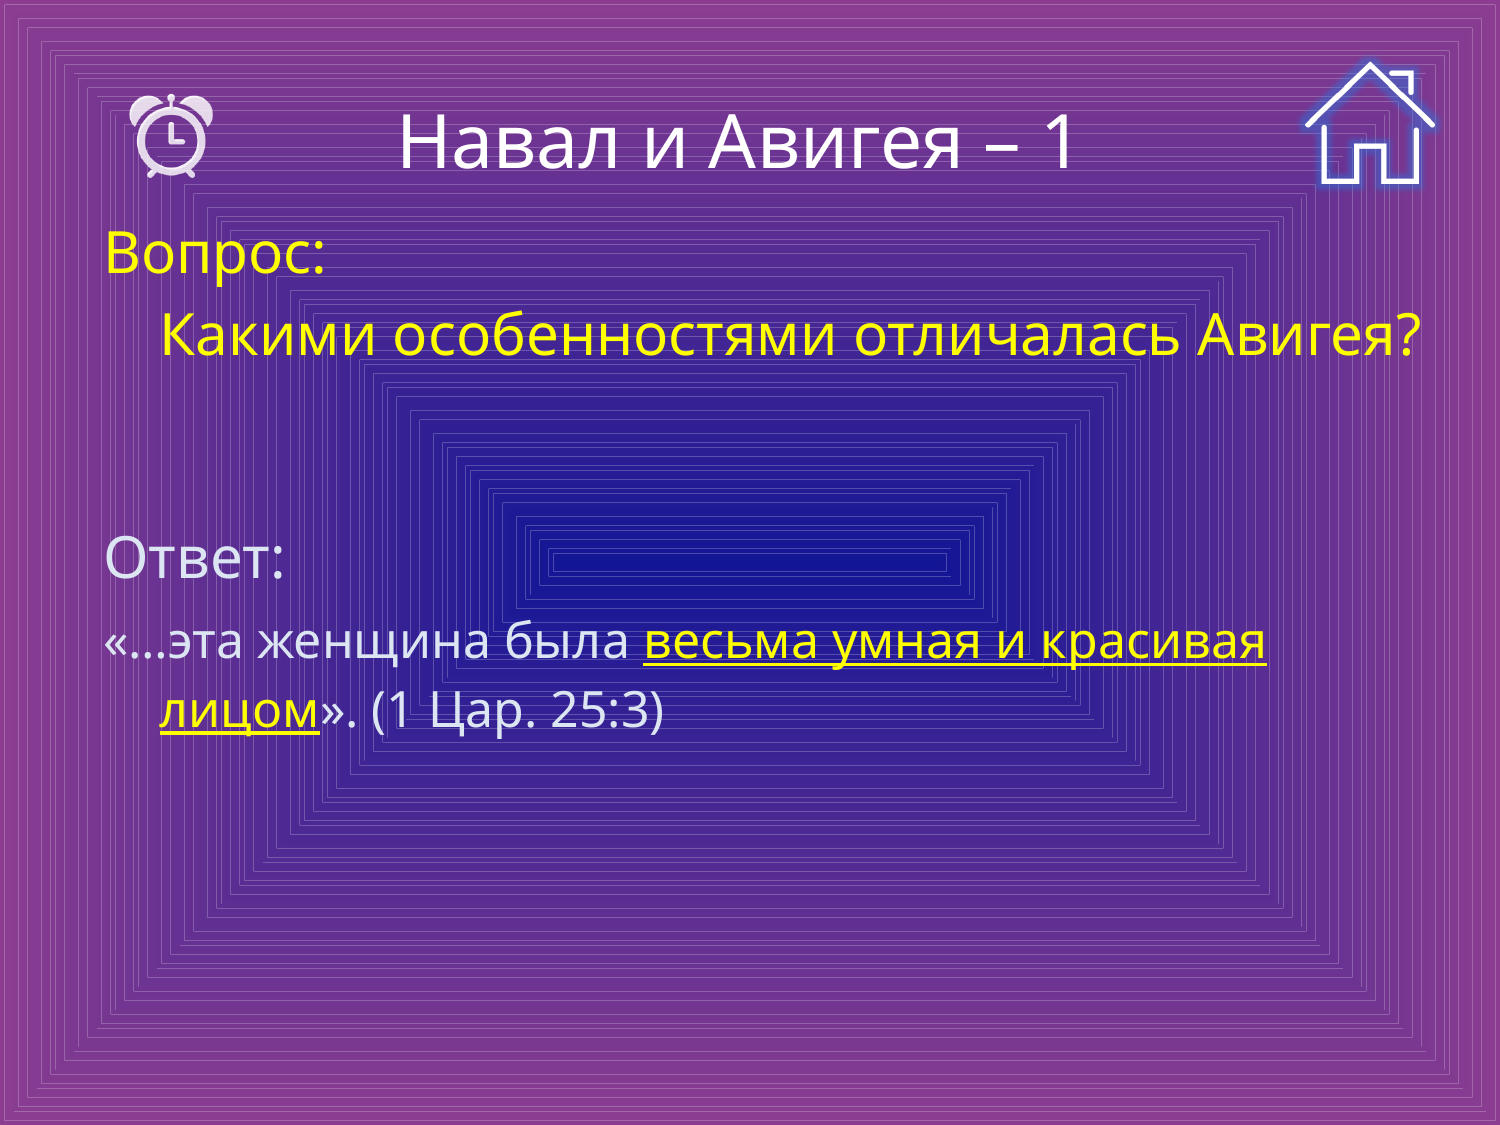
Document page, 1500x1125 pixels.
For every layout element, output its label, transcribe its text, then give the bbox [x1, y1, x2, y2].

title Навал и Авигея – 1 [75, 45, 1425, 233]
picture [123, 89, 219, 185]
list Ответ: «…эта женщина была весьма умная и красивая лицом». (1 Цар. 25:3) [88, 503, 1425, 1083]
list Вопрос: Какими особенностями отличалась Авигея? [88, 208, 1437, 457]
picture [1304, 54, 1435, 184]
